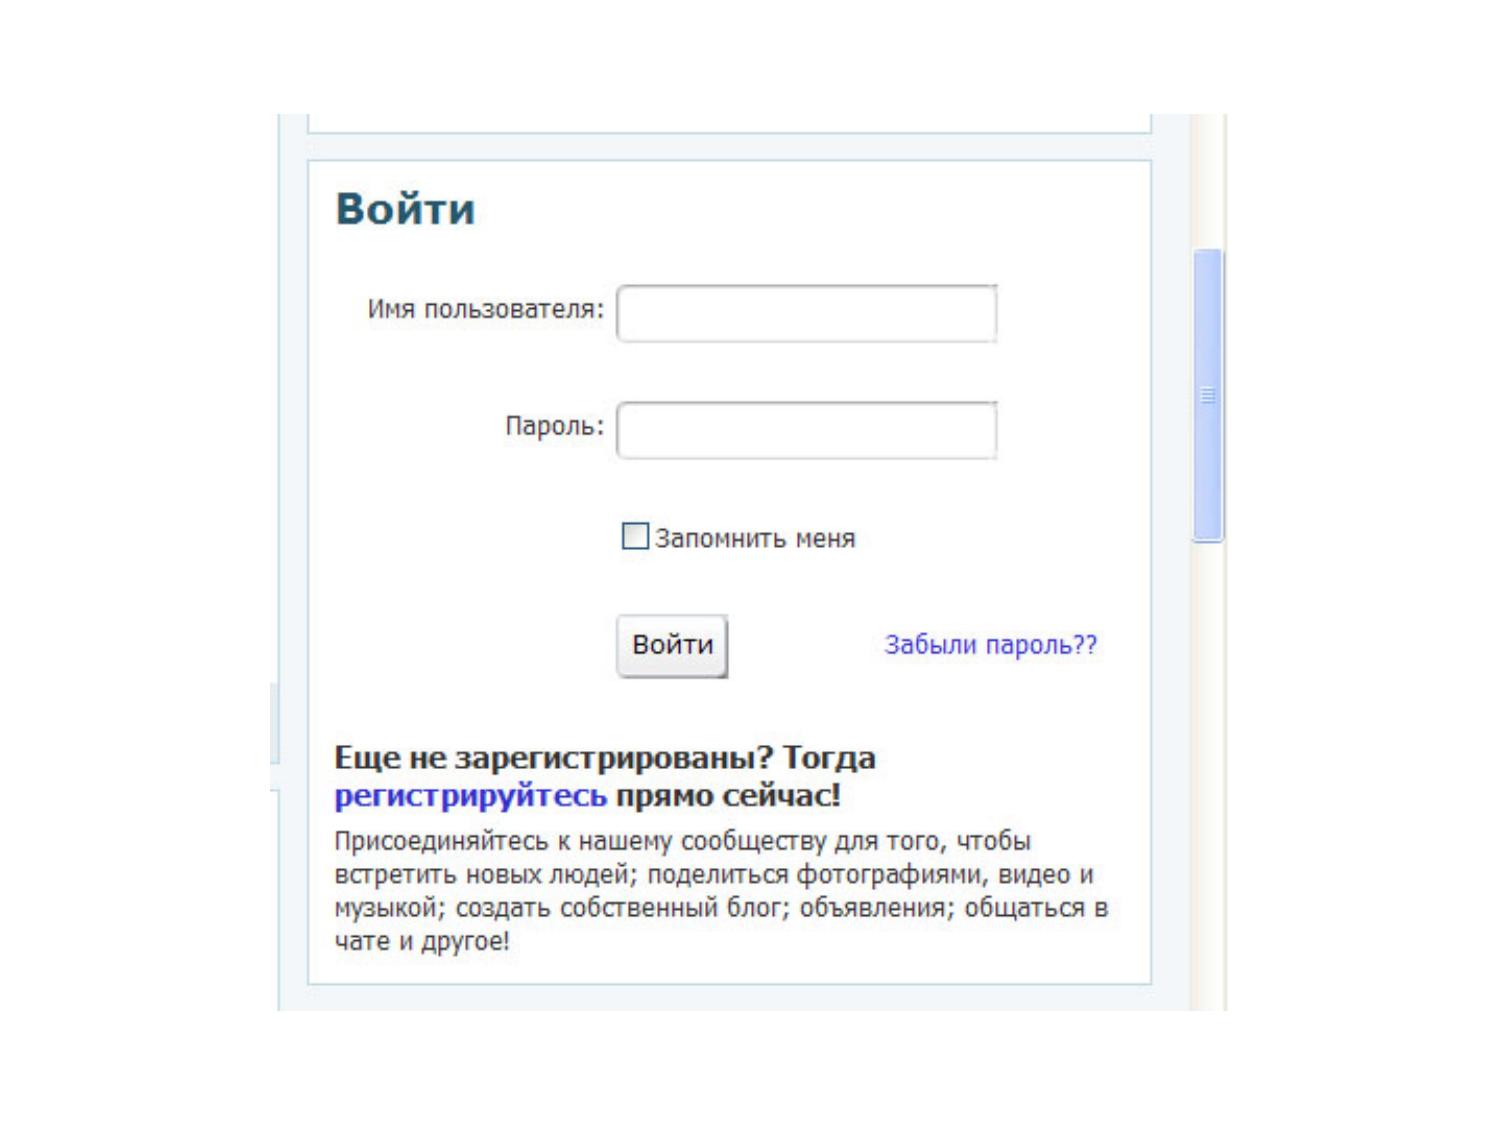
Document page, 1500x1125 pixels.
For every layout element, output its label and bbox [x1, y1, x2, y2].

picture [270, 114, 1230, 1011]
